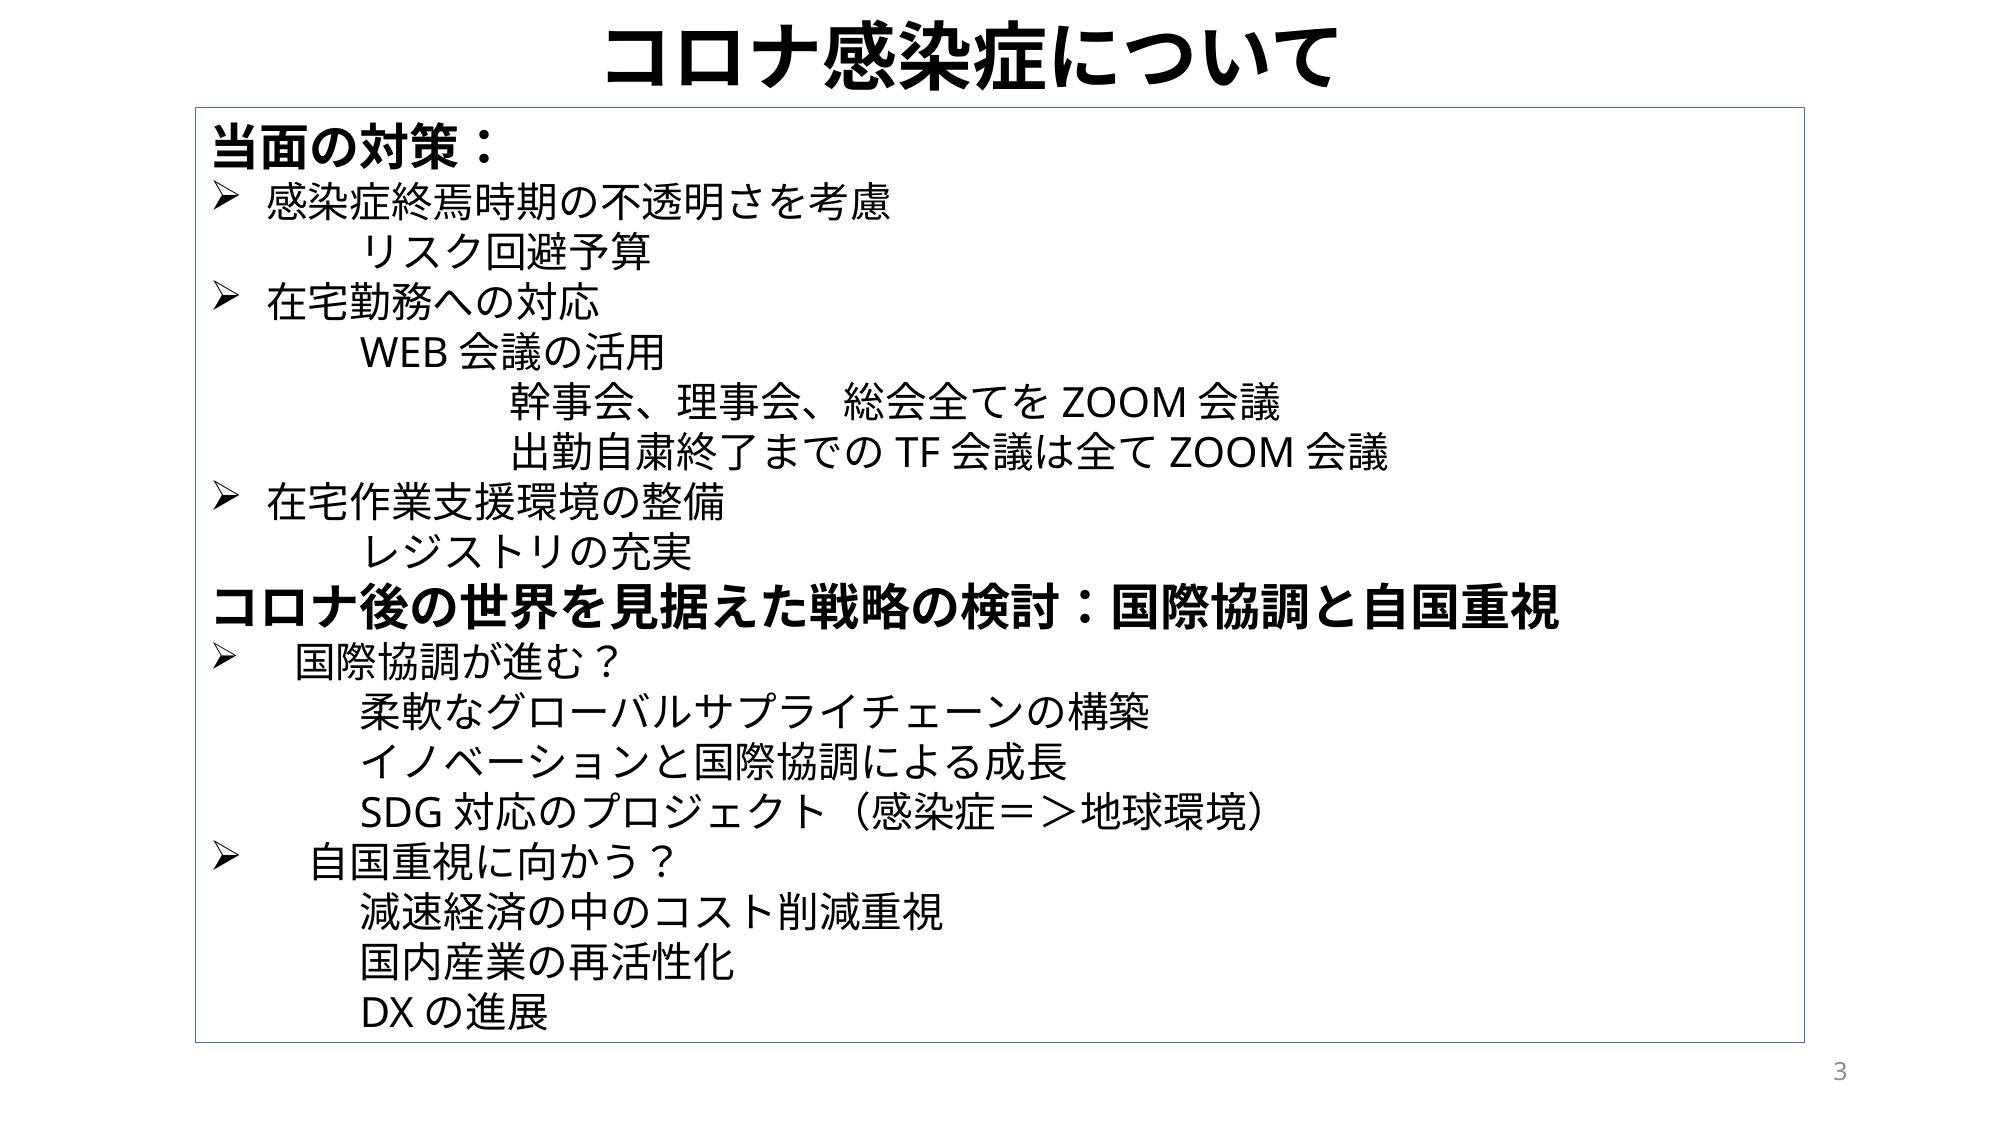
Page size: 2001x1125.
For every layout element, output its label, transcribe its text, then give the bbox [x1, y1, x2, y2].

text_box コロナ感染症について [176, 1, 1767, 107]
slide_number 3 [1412, 1042, 1863, 1103]
text_box 当面の対策： 感染症終焉時期の不透明さを考慮 リスク回避予算 在宅勤務への対応 WEB会議の活用 幹事会、理事会、総会全てをZOOM会議 出勤自粛終了までのTF会議は全てZOOM会議 在宅作業支援環境の整備 レジストリの充実 コロナ後の世界を見据えた戦略の検討：国際協調と自国重視 国際協調が進む？ 柔軟なグローバルサプライチェーンの構築 イノベーションと国際協調による成長 SDG対応のプロジェクト（感染症＝＞地球環境） 自国重視に向かう？ 減速経済の中のコスト削減重視 国内産業の再活性化 DXの進展 [195, 107, 1805, 1043]
